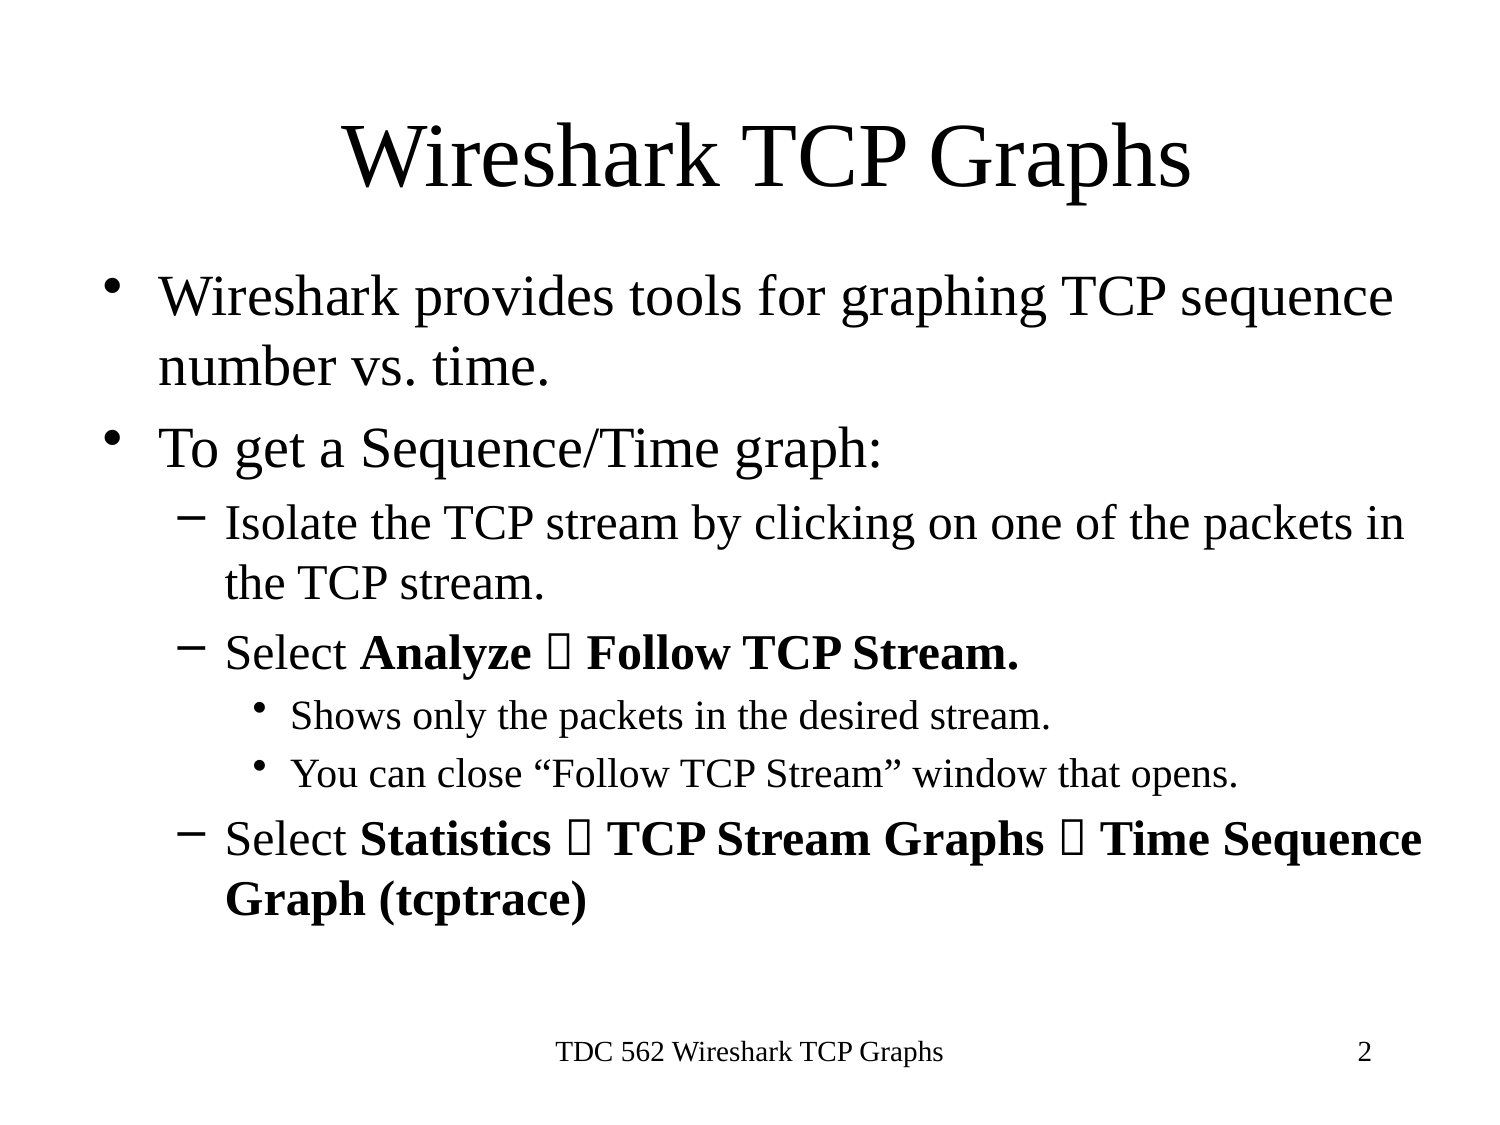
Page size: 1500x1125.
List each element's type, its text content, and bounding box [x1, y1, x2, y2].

footer TDC 562 Wireshark TCP Graphs [512, 1024, 988, 1101]
title Wireshark TCP Graphs [174, 87, 1362, 213]
list Wireshark provides tools for graphing TCP sequence number vs. time. To get a Sequence/Time graph: Isolate the TCP stream by clicking on one of the packets in the TCP stream. Select Analyze  Follow TCP Stream. Shows only the packets in the desired stream. You can close “Follow TCP Stream” window that opens. Select Statistics  TCP Stream Graphs  Time Sequence Graph (tcptrace) [87, 249, 1475, 975]
slide_number 2 [1074, 1024, 1388, 1101]
